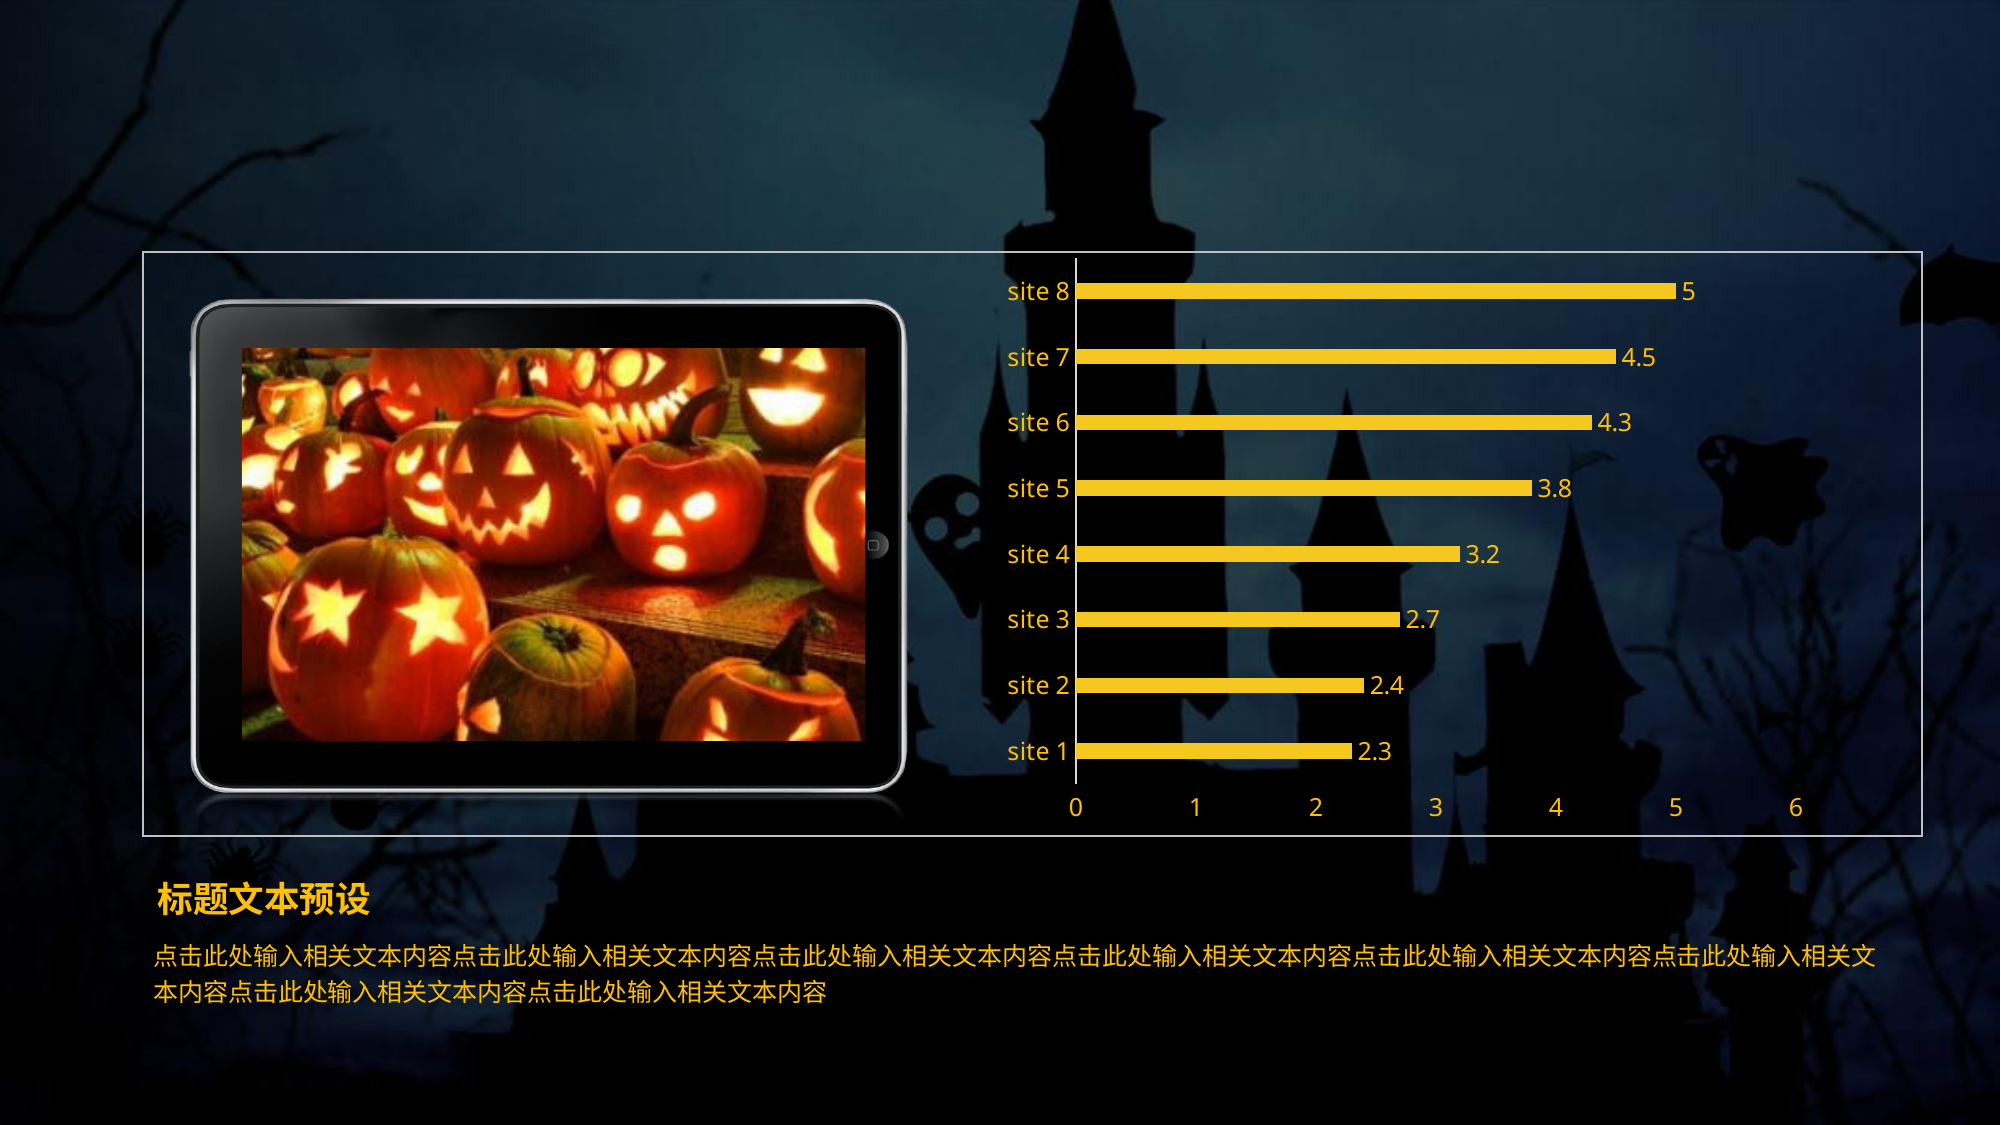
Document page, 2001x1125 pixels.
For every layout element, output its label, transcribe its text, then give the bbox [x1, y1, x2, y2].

chart [990, 246, 1820, 837]
text_box 标题文本预设 [142, 869, 379, 927]
picture [0, 0, 2000, 1125]
text_box [1820, 251, 1923, 837]
text_box [142, 251, 990, 256]
text_box 点击此处输入相关文本内容点击此处输入相关文本内容点击此处输入相关文本内容点击此处输入相关文本内容点击此处输入相关文本内容点击此处输入相关文本内容点击此处输入相关文本内容点击此处输入相关文本内容 [138, 926, 1917, 1125]
